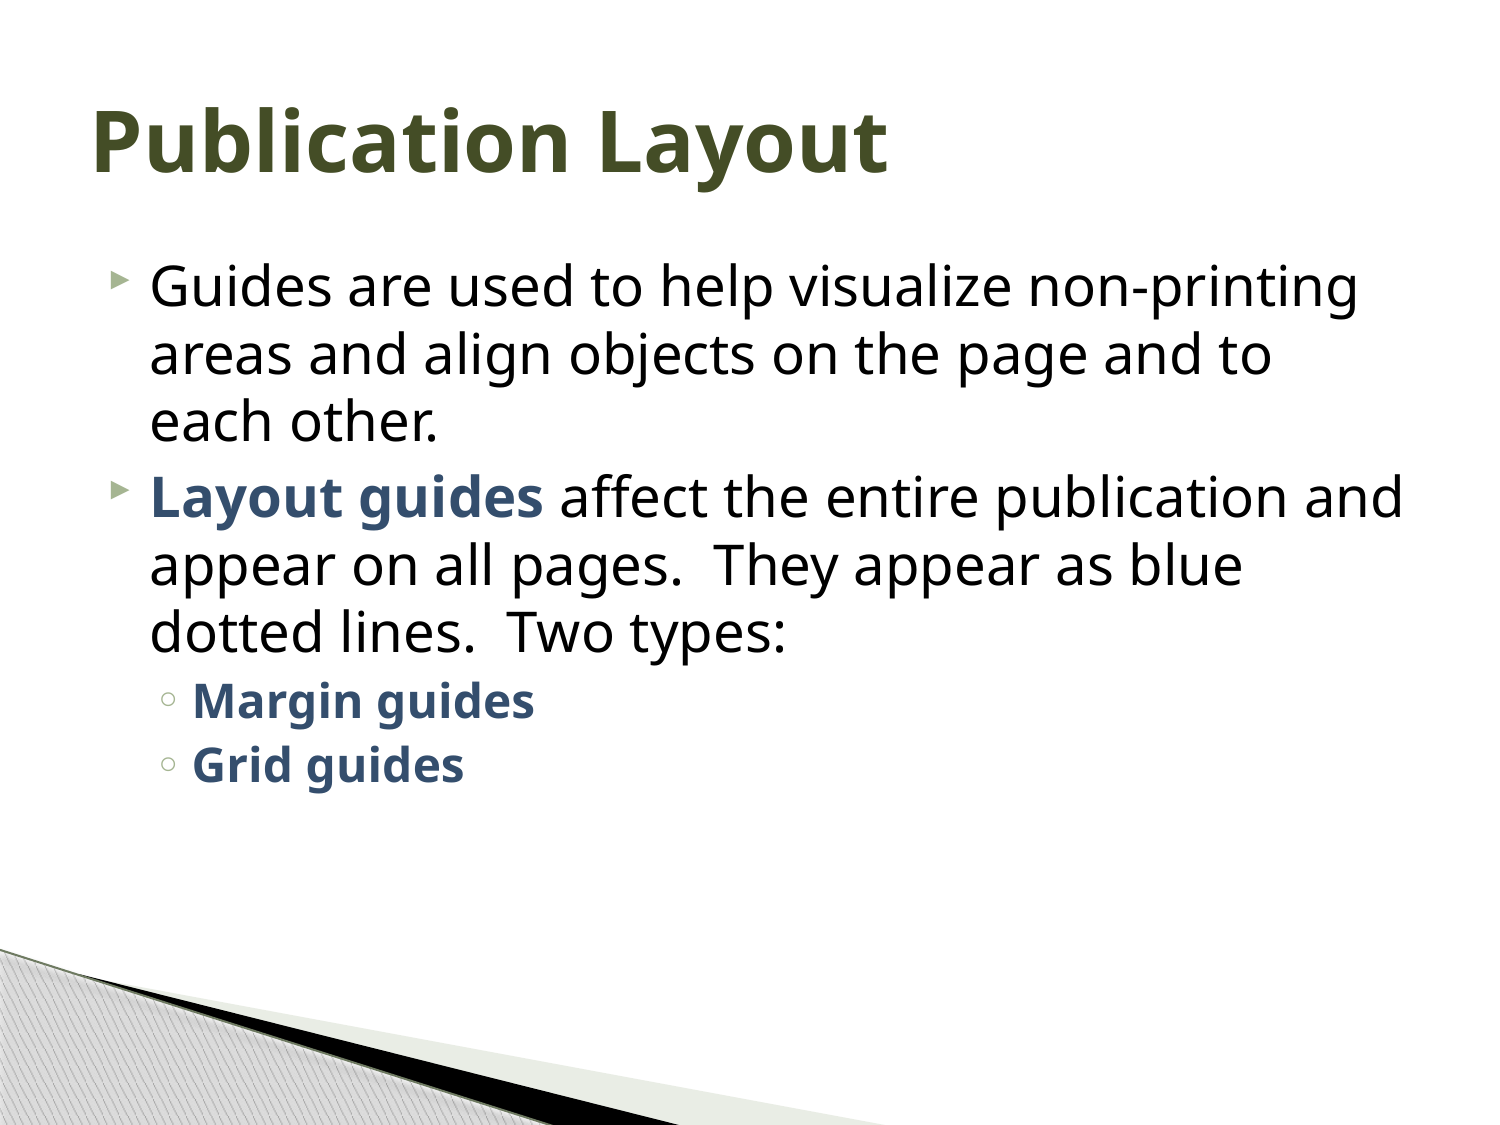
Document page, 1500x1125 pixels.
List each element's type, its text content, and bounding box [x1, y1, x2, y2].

title Publication Layout [75, 45, 1425, 233]
list Guides are used to help visualize non-printing areas and align objects on the page and to each other. Layout guides affect the entire publication and appear on all pages. They appear as blue dotted lines. Two types: Margin guides Grid guides [75, 243, 1425, 1050]
